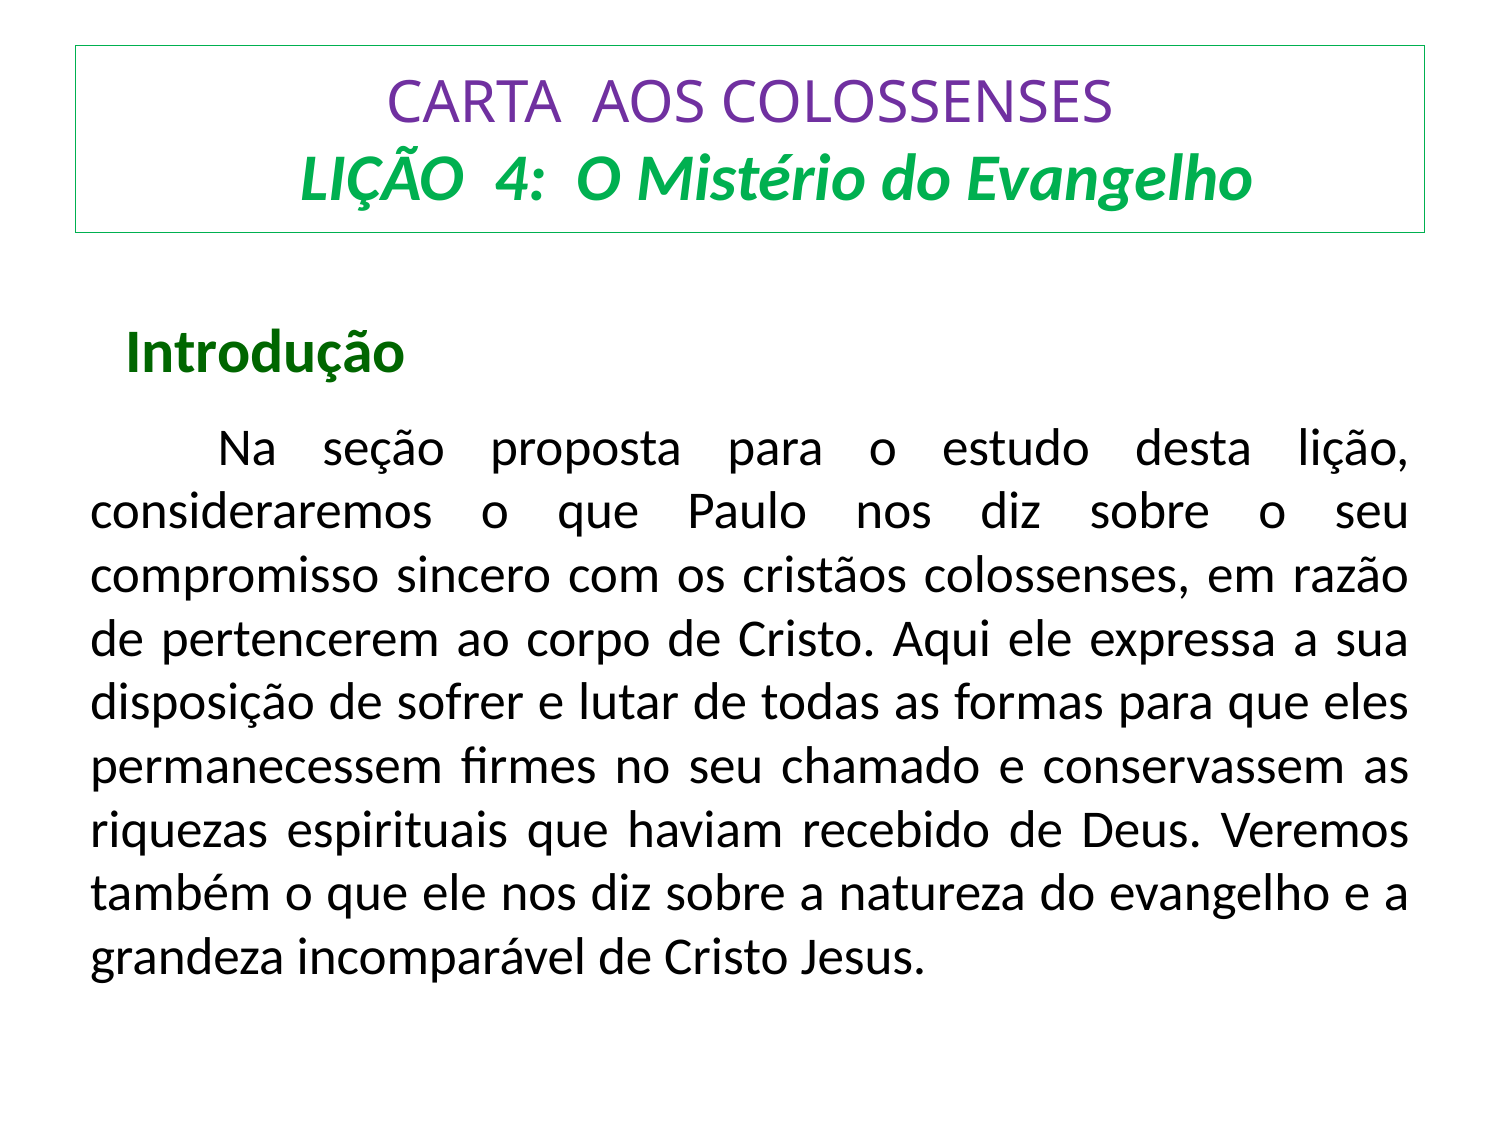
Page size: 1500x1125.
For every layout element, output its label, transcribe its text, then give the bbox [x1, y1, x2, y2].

title CARTA AOS COLOSSENSES LIÇÃO 4: O Mistério do Evangelho [75, 45, 1425, 233]
list Introdução Na seção proposta para o estudo desta lição, consideraremos o que Paulo nos diz sobre o seu compromisso sincero com os cristãos colossenses, em razão de pertencerem ao corpo de Cristo. Aqui ele expressa a sua disposição de sofrer e lutar de todas as formas para que eles permanecessem firmes no seu chamado e conservassem as riquezas espirituais que haviam recebido de Deus. Veremos também o que ele nos diz sobre a natureza do evangelho e a grandeza incomparável de Cristo Jesus. [75, 302, 1425, 1005]
